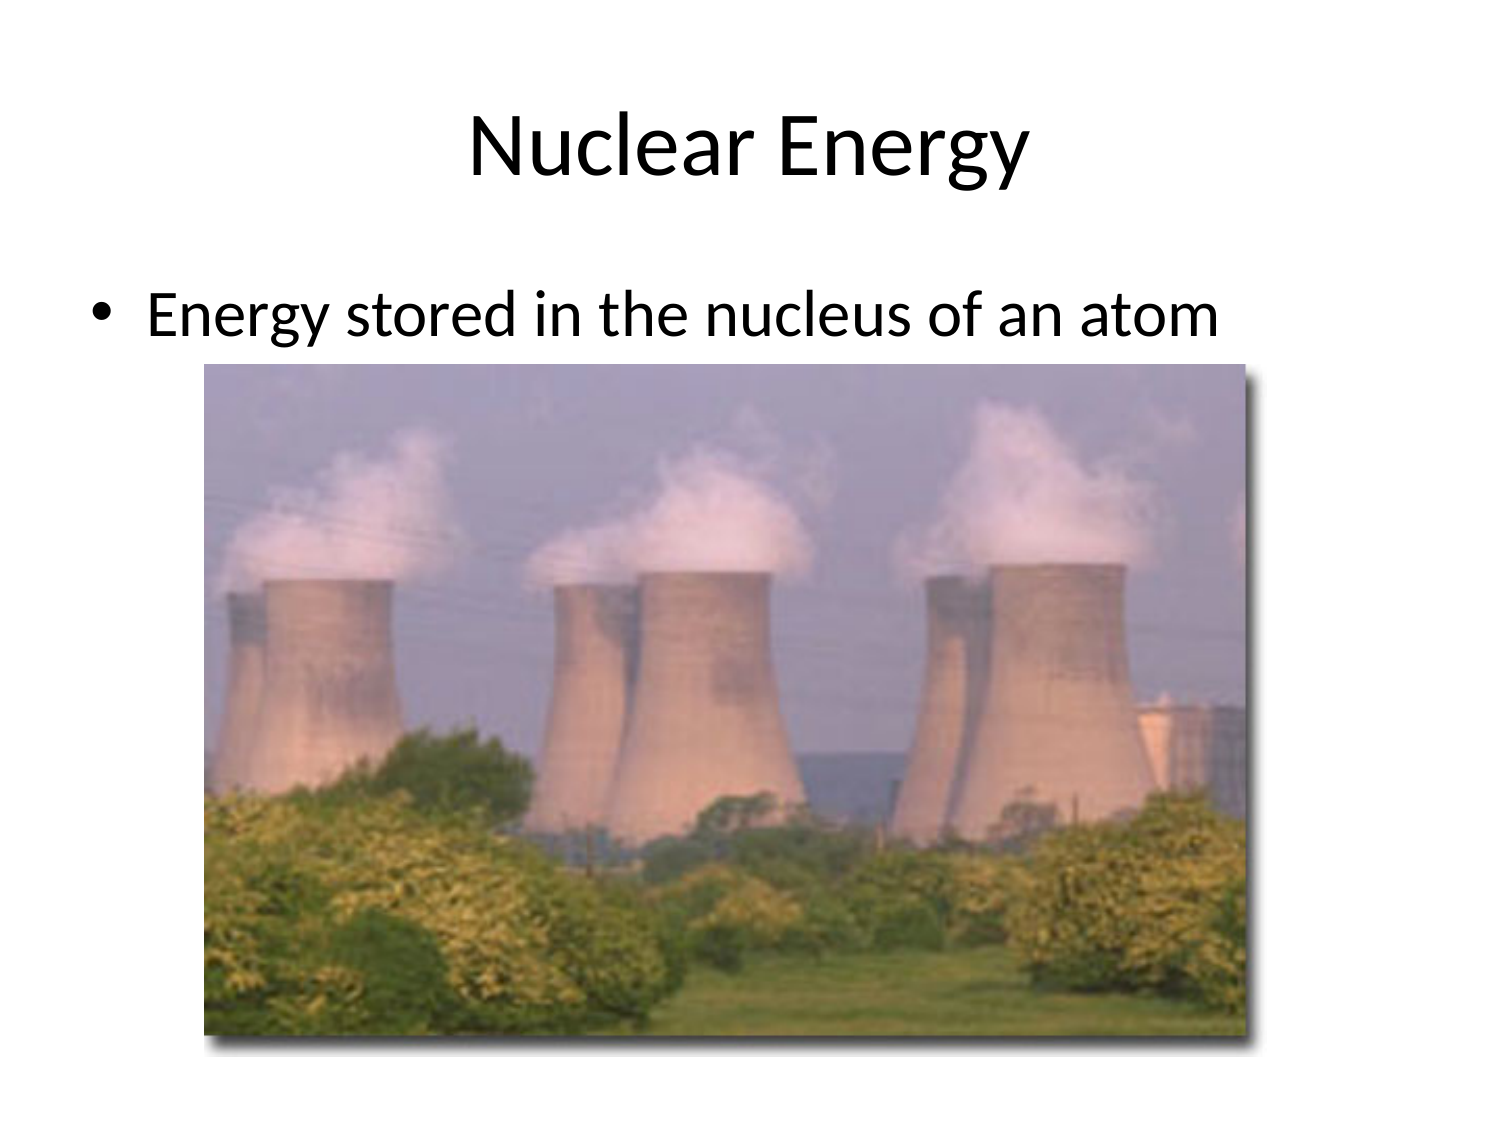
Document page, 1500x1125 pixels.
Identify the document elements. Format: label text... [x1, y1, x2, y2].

title Nuclear Energy [75, 45, 1425, 233]
picture [204, 364, 1268, 1057]
list Energy stored in the nucleus of an atom [75, 262, 1425, 1005]
